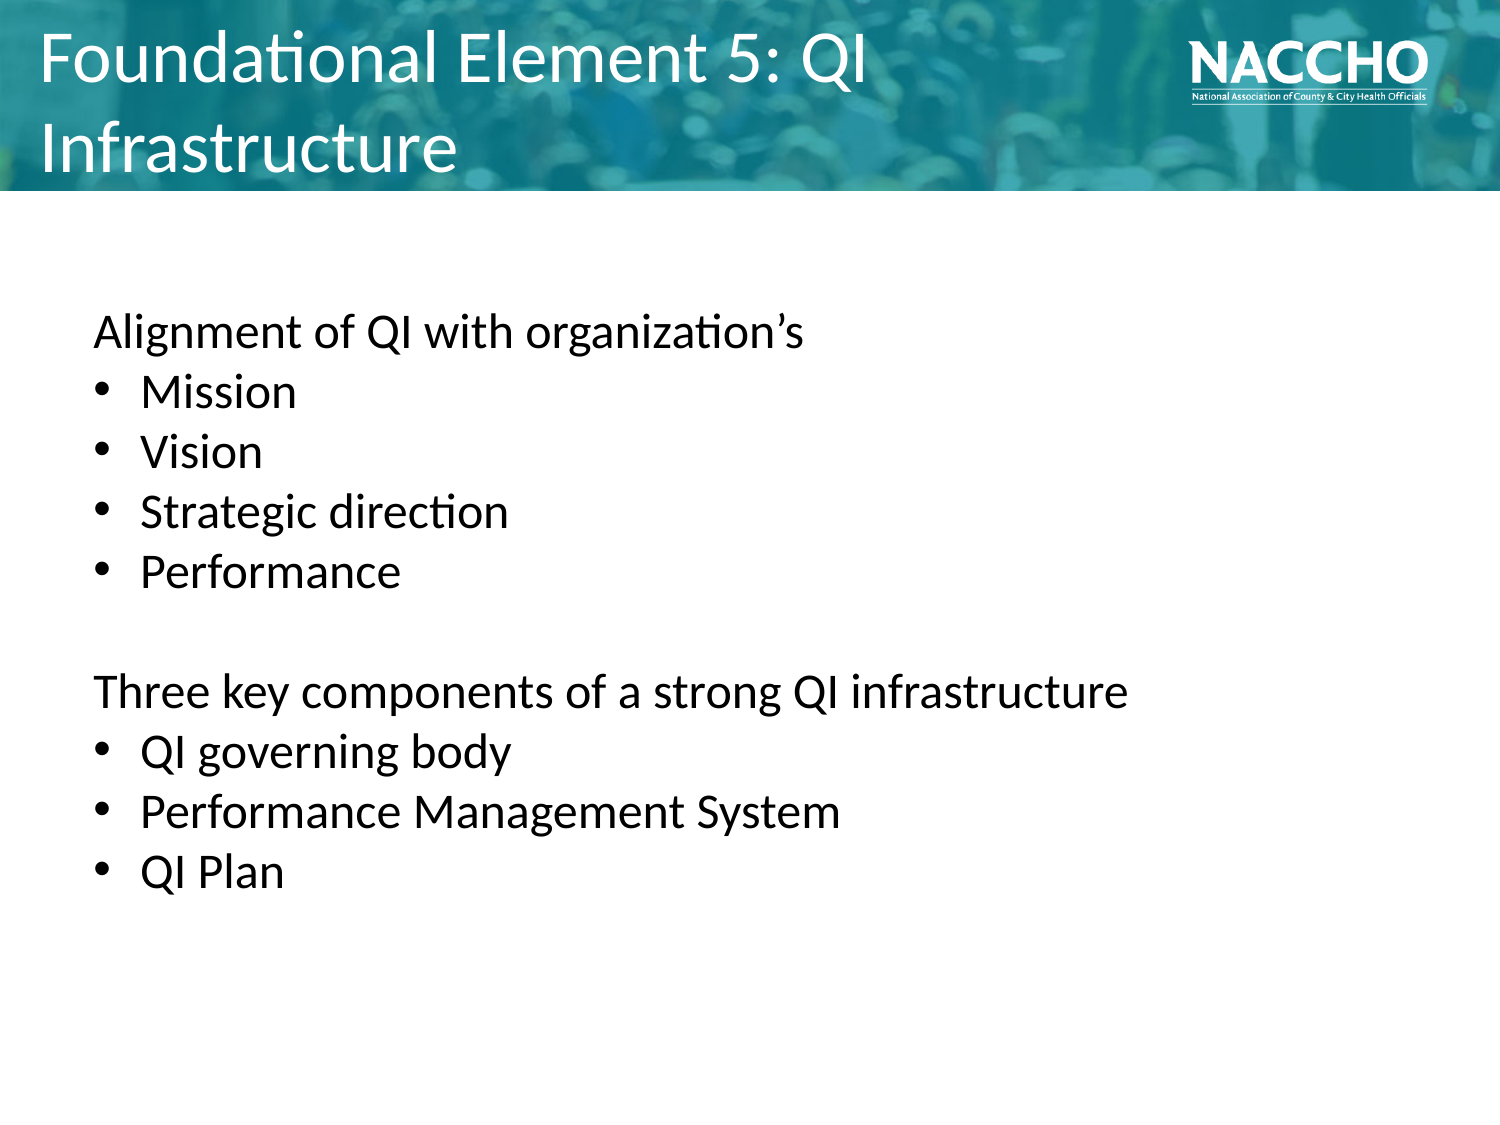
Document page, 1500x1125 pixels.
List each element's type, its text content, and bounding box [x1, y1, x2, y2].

picture [0, 0, 1500, 192]
text_box Alignment of QI with organization’s Mission Vision Strategic direction Performance Three key components of a strong QI infrastructure QI governing body Performance Management System QI Plan [78, 291, 1422, 951]
